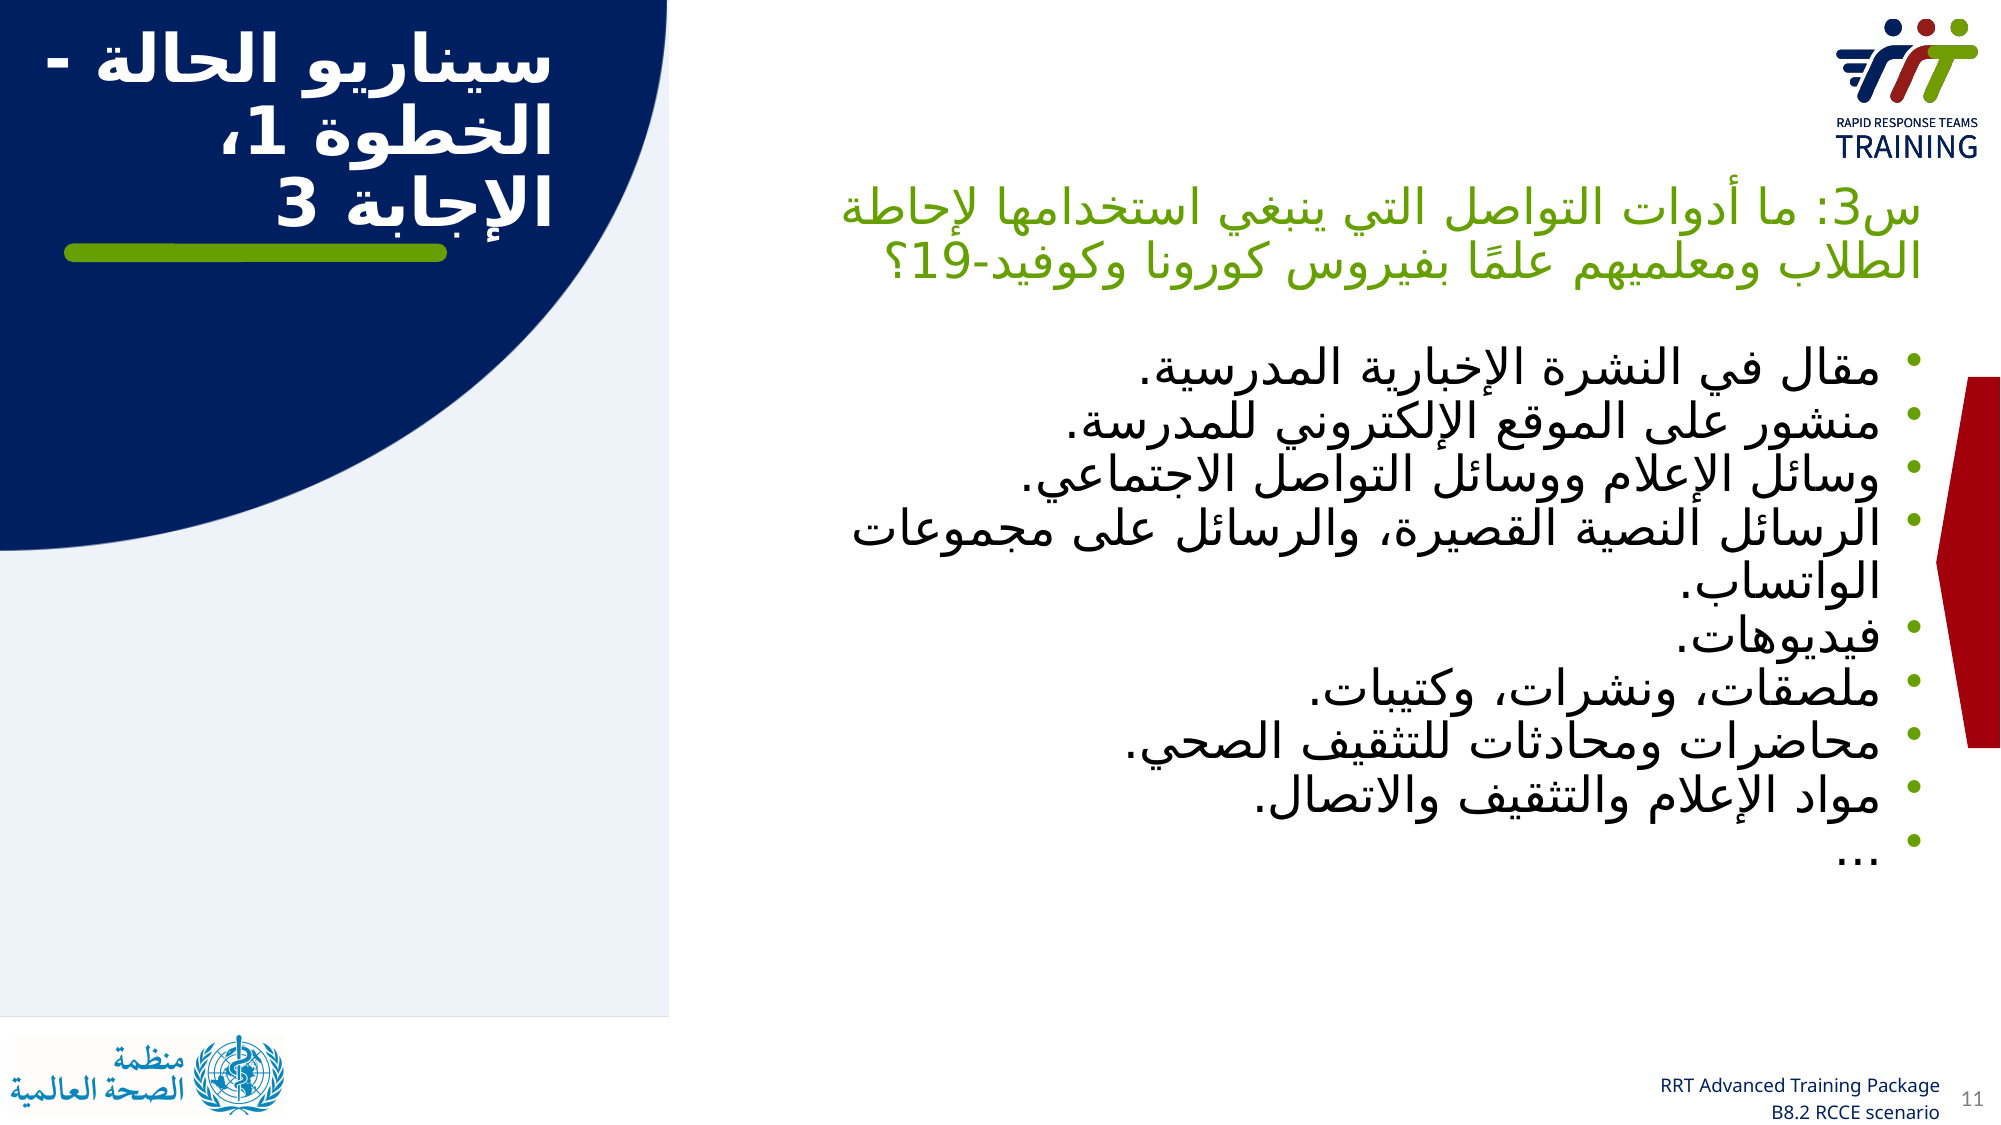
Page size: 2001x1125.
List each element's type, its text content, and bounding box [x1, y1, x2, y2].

list س3: ما أدوات التواصل التي ينبغي استخدامها لإحاطة الطلاب ومعلميهم علمًا بفيروس كورونا وكوفيد-19؟ مقال في النشرة الإخبارية المدرسية. منشور على الموقع الإلكتروني للمدرسة. وسائل الإعلام ووسائل التواصل الاجتماعي. الرسائل النصية القصيرة، والرسائل على مجموعات الواتساب. فيديوهات. ملصقات، ونشرات، وكتيبات. محاضرات ومحادثات للتثقيف الصحي. مواد الإعلام والتثقيف والاتصال. ... [695, 170, 1932, 955]
picture [1835, 19, 1978, 167]
picture [0, 0, 669, 1018]
picture [11, 1035, 284, 1115]
text_box سيناريو الحالة - الخطوة 1، الإجابة 3 [0, 103, 556, 242]
picture [241, 1050, 247, 1059]
